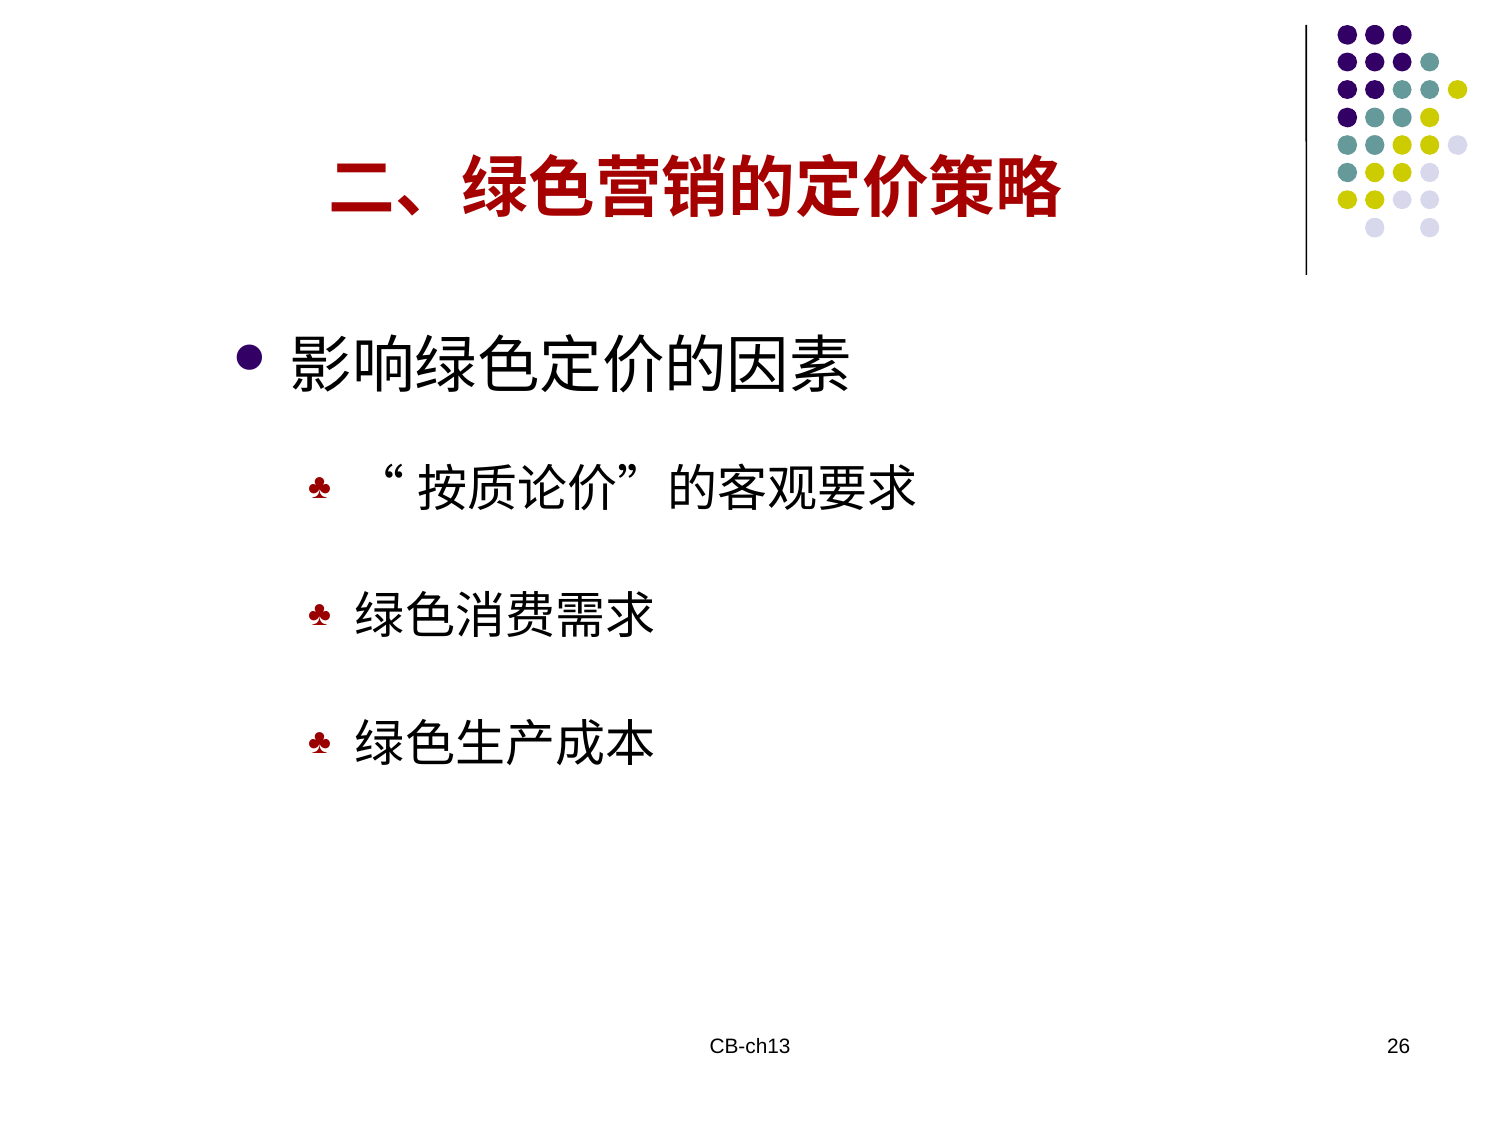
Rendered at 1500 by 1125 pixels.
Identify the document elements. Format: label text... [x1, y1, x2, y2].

slide_number 26 [1074, 1024, 1426, 1101]
footer CB-ch13 [512, 1024, 988, 1101]
text_box 二、绿色营销的定价策略 [76, 78, 1315, 291]
text_box 影响绿色定价的因素 “按质论价”的客观要求 绿色消费需求 绿色生产成本 [218, 326, 1395, 1052]
